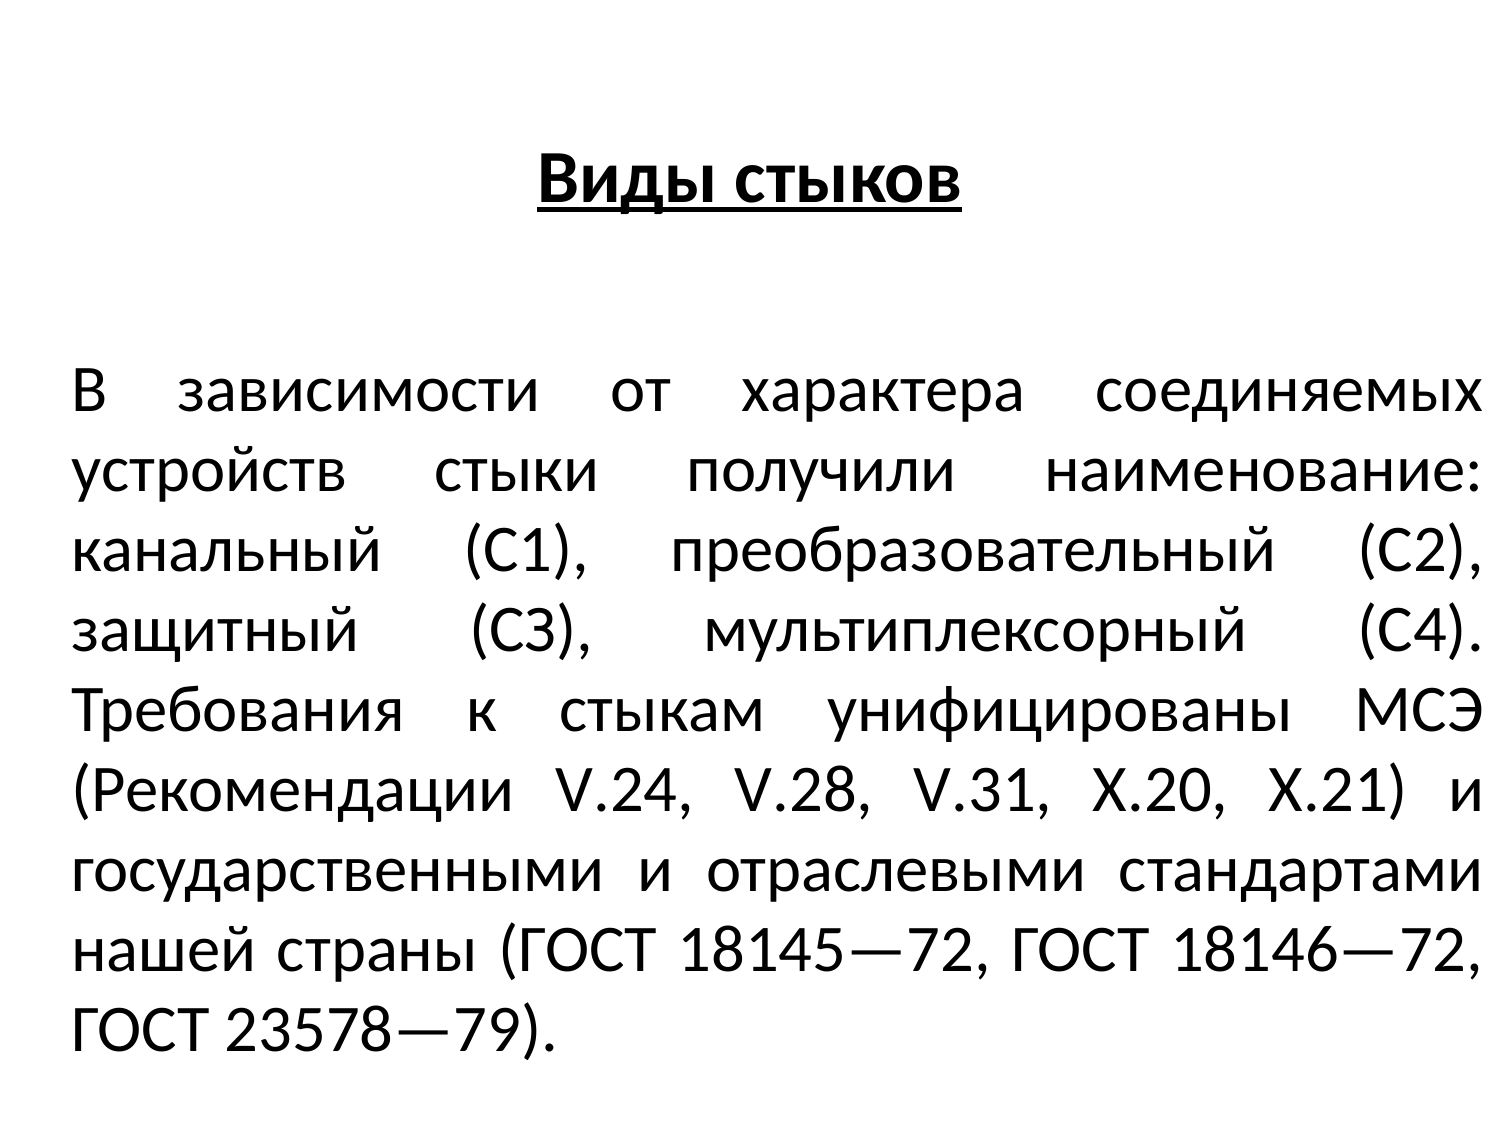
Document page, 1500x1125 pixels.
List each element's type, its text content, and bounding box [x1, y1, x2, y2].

title Виды стыков [75, 45, 1425, 300]
list В зависимости от характера соединяемых устройств стыки получили наименование: канальный (С1), преобразовательный (С2), защитный (СЗ), мультиплексорный (С4). Требования к стыкам унифицированы МСЭ (Рекомендации V.24, V.28, V.31, Х.20, Х.21) и государственными и отраслевыми стандартами нашей страны (ГОСТ 18145—72, ГОСТ 18146—72, ГОСТ 23578—79). [0, 337, 1500, 1125]
